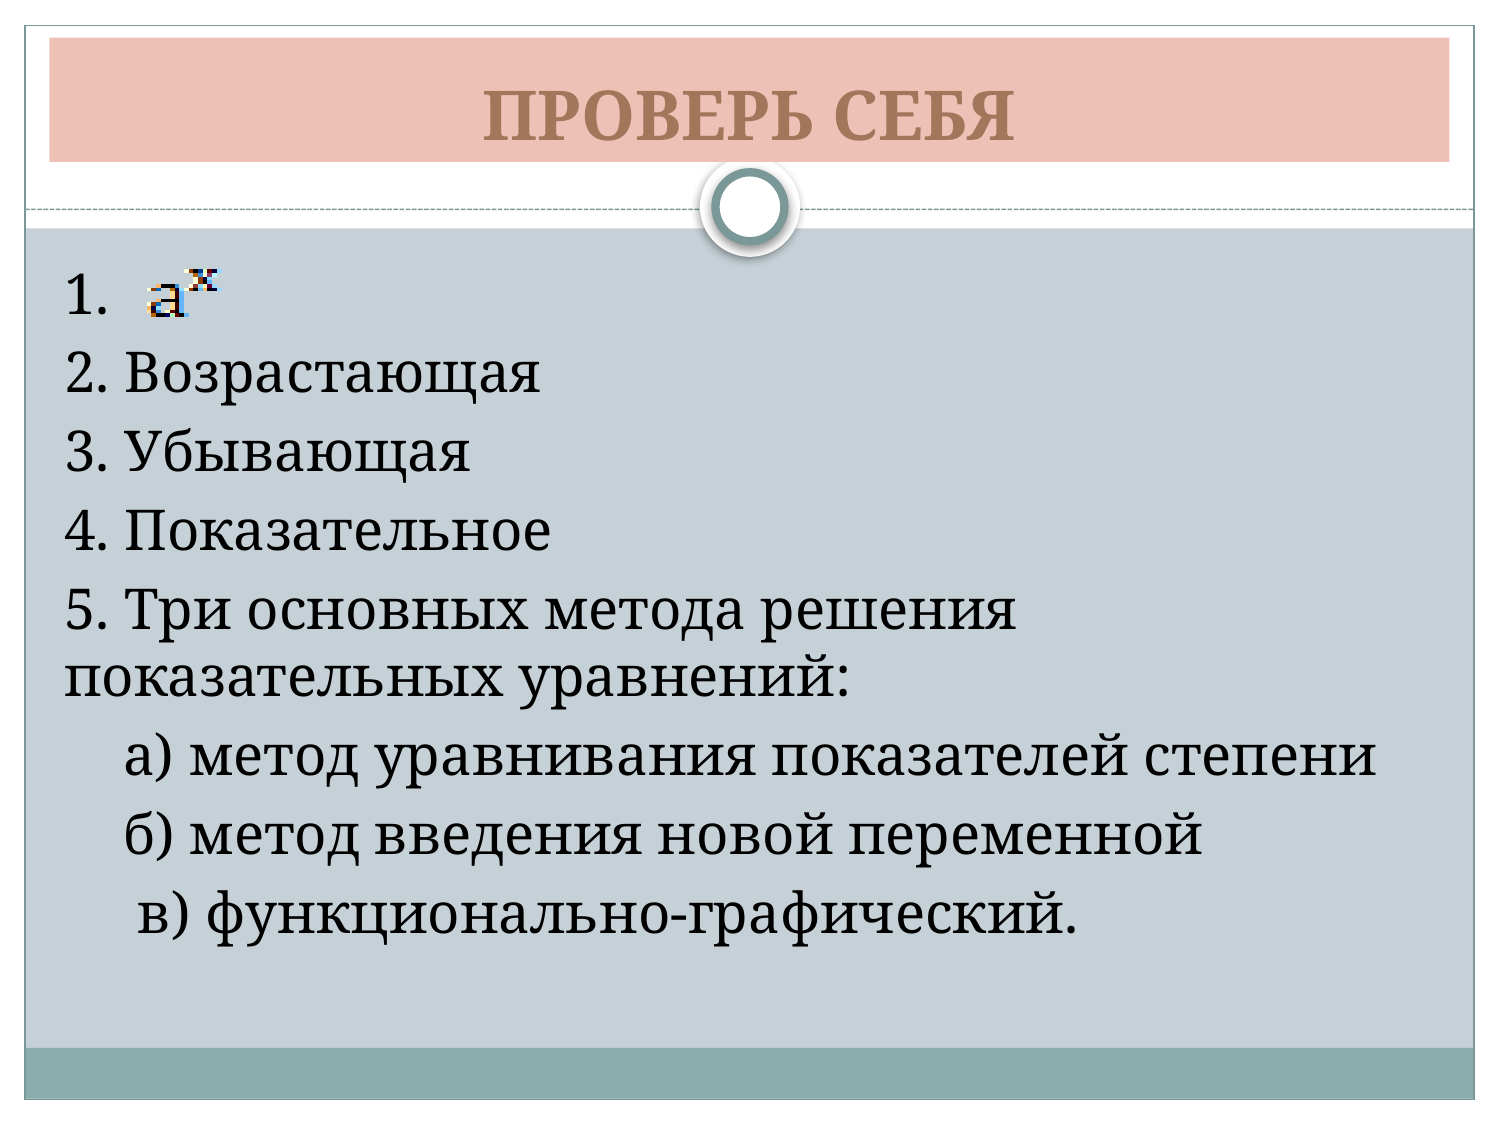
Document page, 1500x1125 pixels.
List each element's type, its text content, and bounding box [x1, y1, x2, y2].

title Проверь себя [49, 107, 1450, 162]
title Проверь себя [49, 75, 1450, 106]
list 1. 2. Возрастающая 3. Убывающая 4. Показательное 5. Три основных метода решения показательных уравнений: а) метод уравнивания показателей степени б) метод введения новой переменной в) функционально-графический. [49, 250, 1445, 1001]
picture [147, 255, 222, 348]
text_box [0, 0, 1500, 75]
